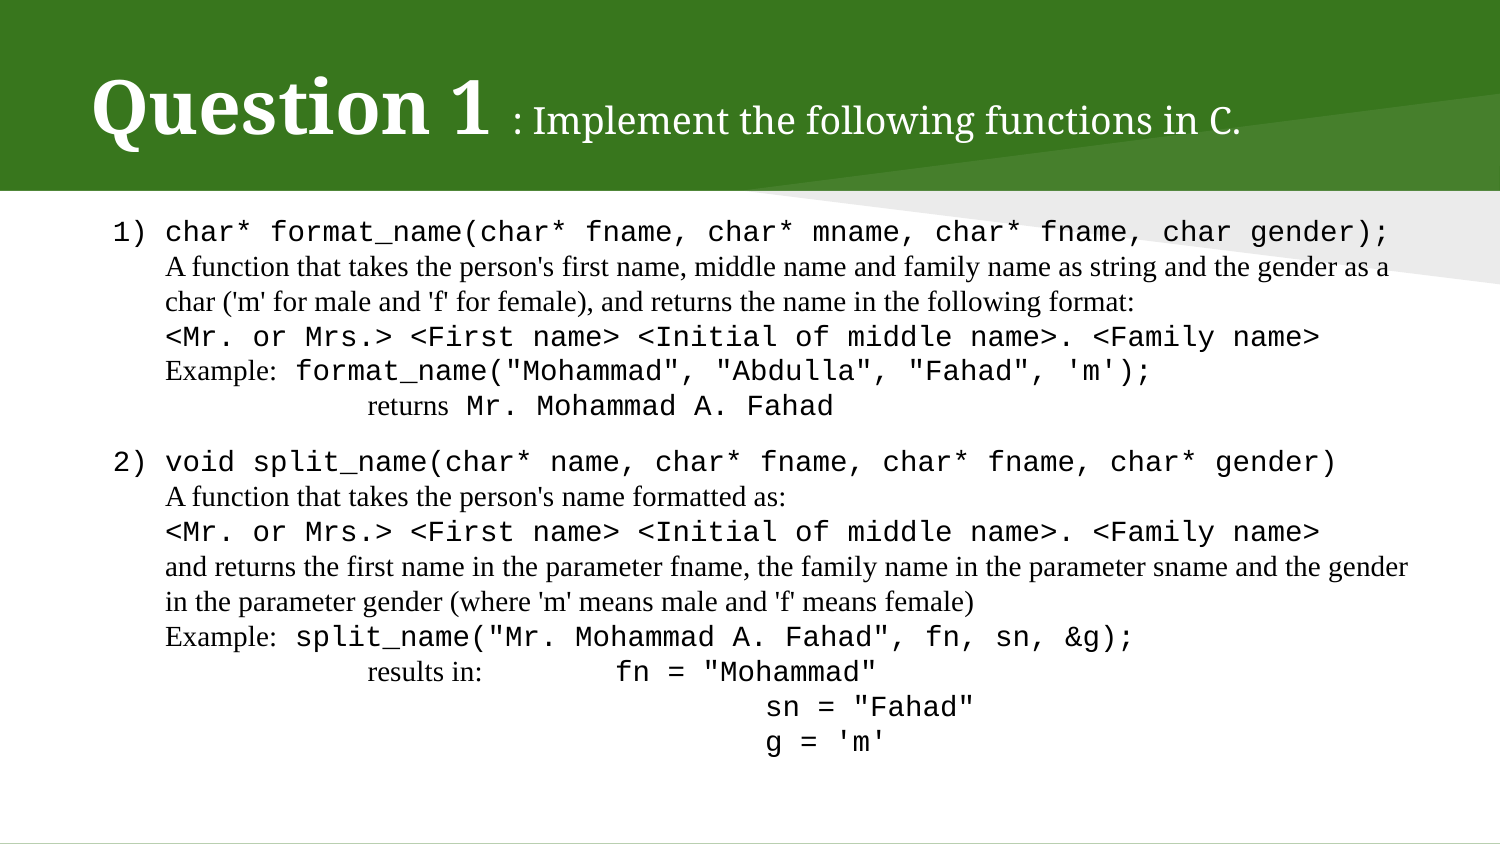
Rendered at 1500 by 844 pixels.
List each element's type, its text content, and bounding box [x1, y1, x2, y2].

title Question 1 : Implement the following functions in C. [75, 33, 1425, 175]
list char* format_name(char* fname, char* mname, char* fname, char gender); A function that takes the person's first name, middle name and family name as string and the gender as a char ('m' for male and 'f' for female), and returns the name in the following format: <Mr. or Mrs.> <First name> <Initial of middle name>. <Family name> Example: format_name("Mohammad", "Abdulla", "Fahad", 'm'); returns Mr. Mohammad A. Fahad void split_name(char* name, char* fname, char* fname, char* gender) A function that takes the person's name formatted as: <Mr. or Mrs.> <First name> <Initial of middle name>. <Family name> and returns the first name in the parameter fname, the family name in the parameter sname and the gender in the parameter gender (where 'm' means male and 'f' means female) Example: split_name("Mr. Mohammad A. Fahad", fn, sn, &g); results in: fn = "Mohammad" sn = "Fahad" g = 'm' [75, 196, 1425, 808]
